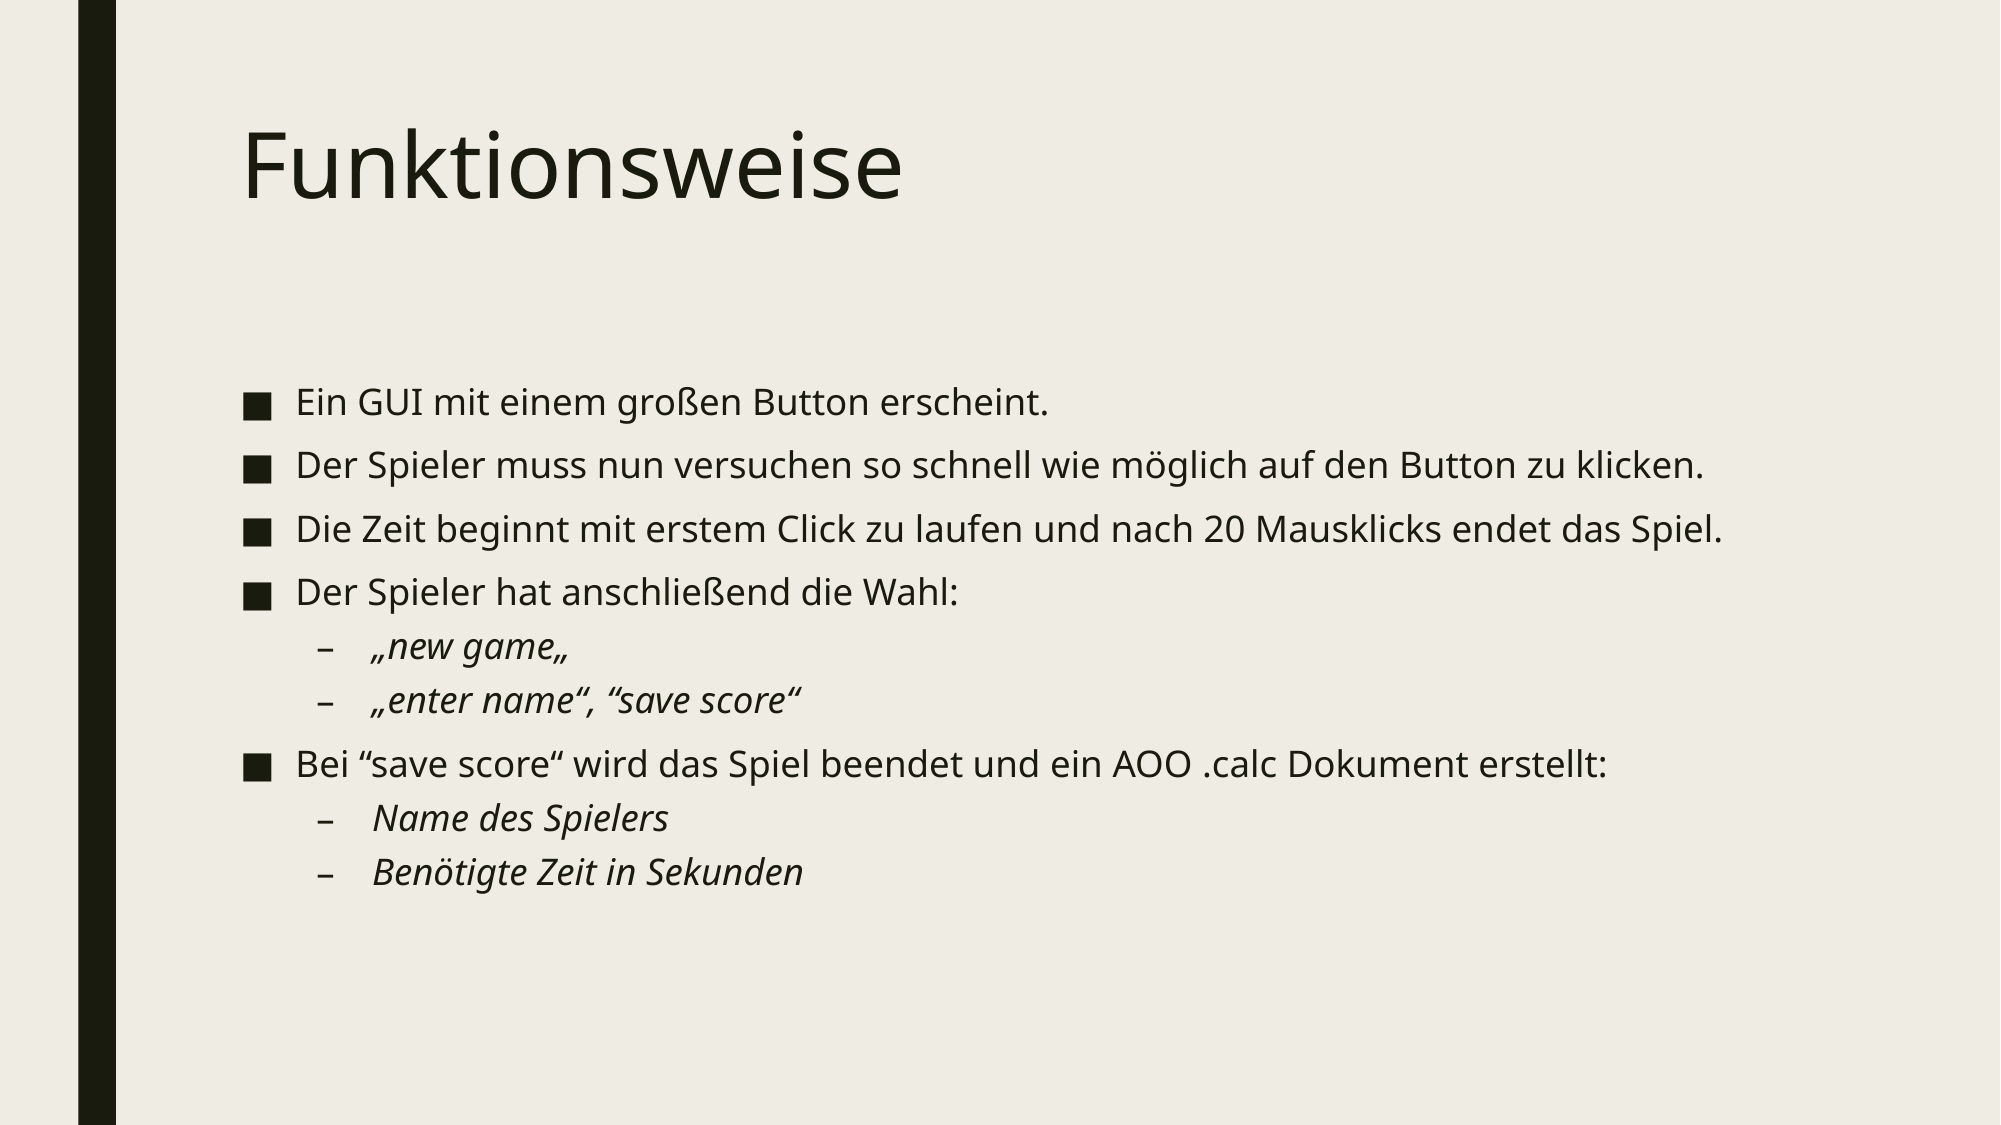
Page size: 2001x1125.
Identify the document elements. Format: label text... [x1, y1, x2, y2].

title Funktionsweise [225, 112, 1800, 357]
list Ein GUI mit einem großen Button erscheint. Der Spieler muss nun versuchen so schnell wie möglich auf den Button zu klicken. Die Zeit beginnt mit erstem Click zu laufen und nach 20 Mausklicks endet das Spiel. Der Spieler hat anschließend die Wahl: „new game„ „enter name“, “save score“ Bei “save score“ wird das Spiel beendet und ein AOO .calc Dokument erstellt: Name des Spielers Benötigte Zeit in Sekunden [225, 375, 1800, 963]
